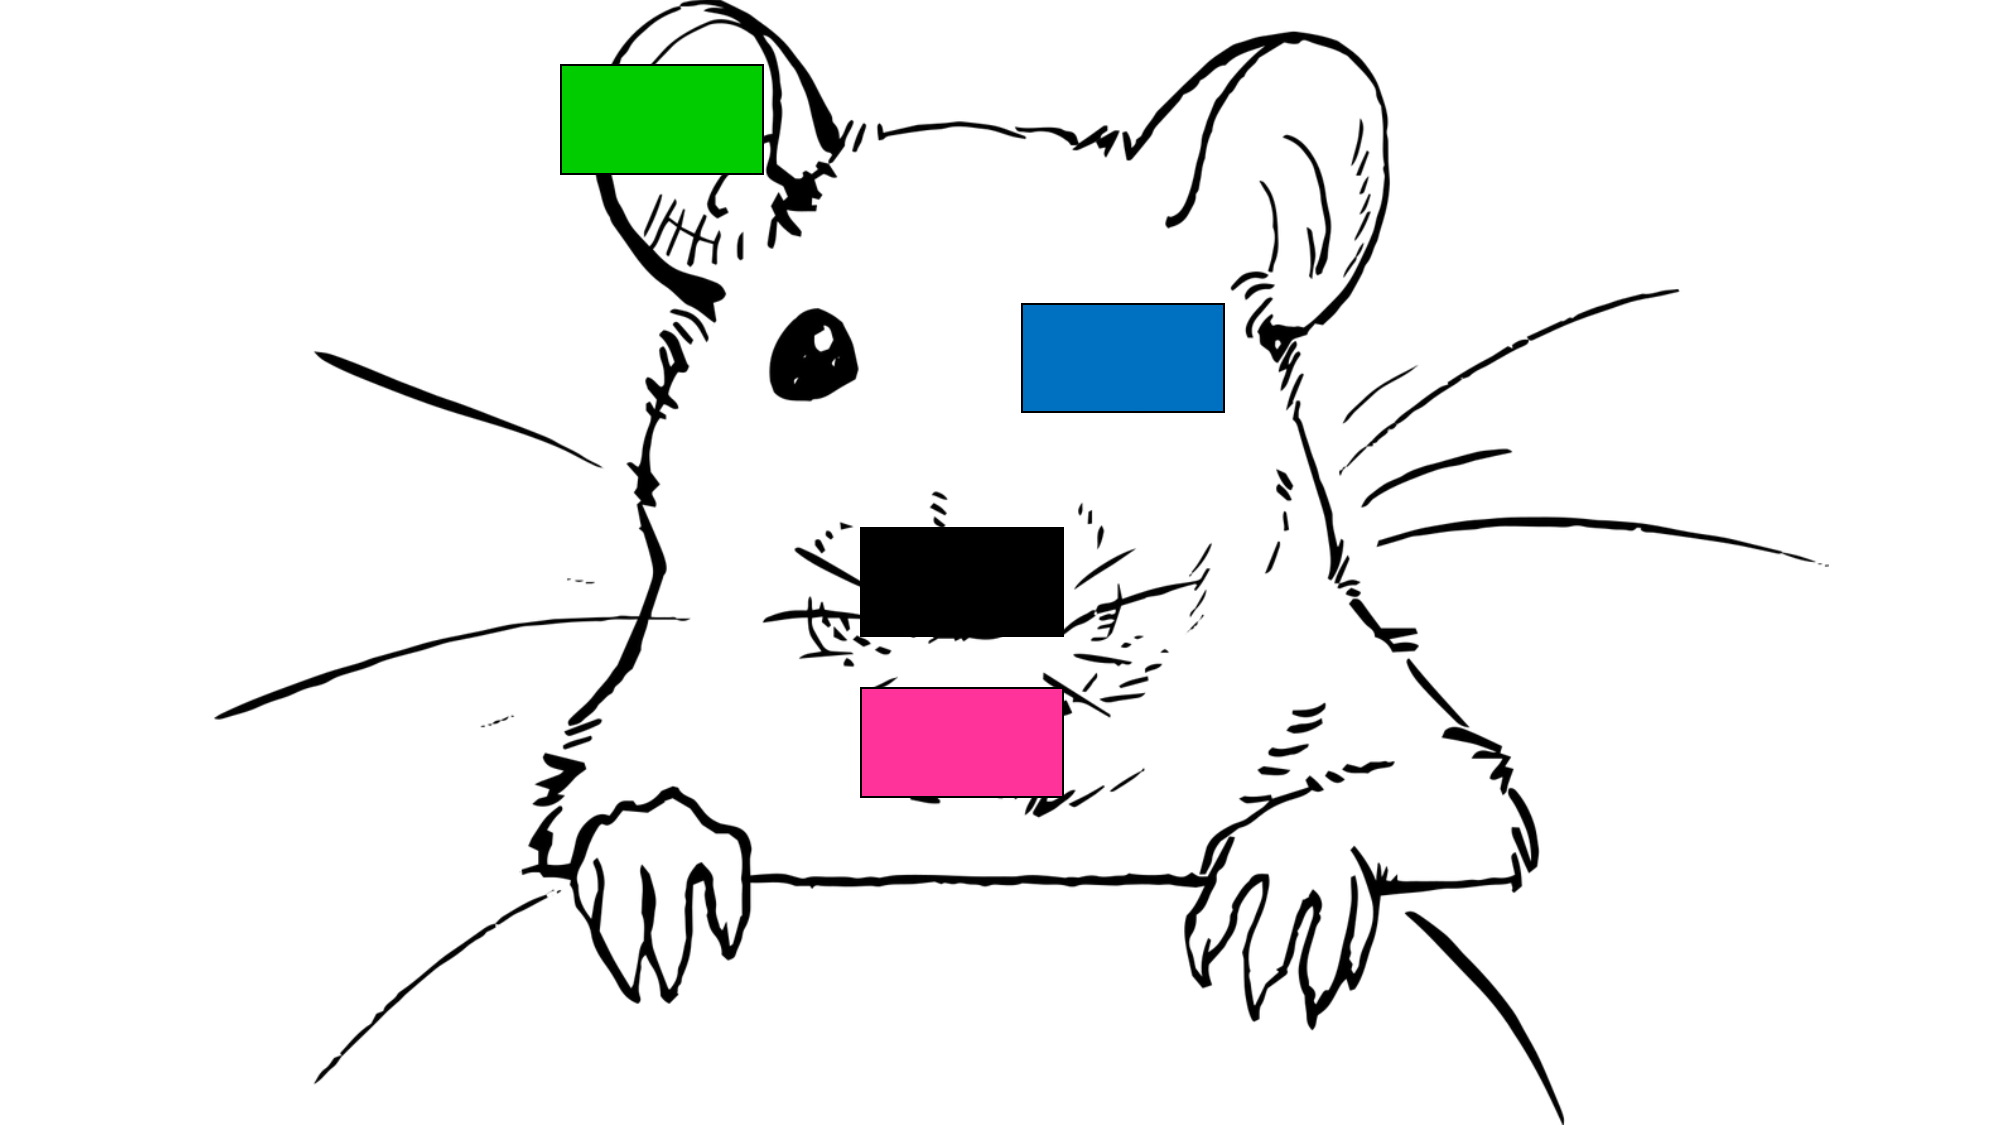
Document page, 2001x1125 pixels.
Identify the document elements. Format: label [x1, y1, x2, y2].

picture [214, 0, 1829, 1125]
